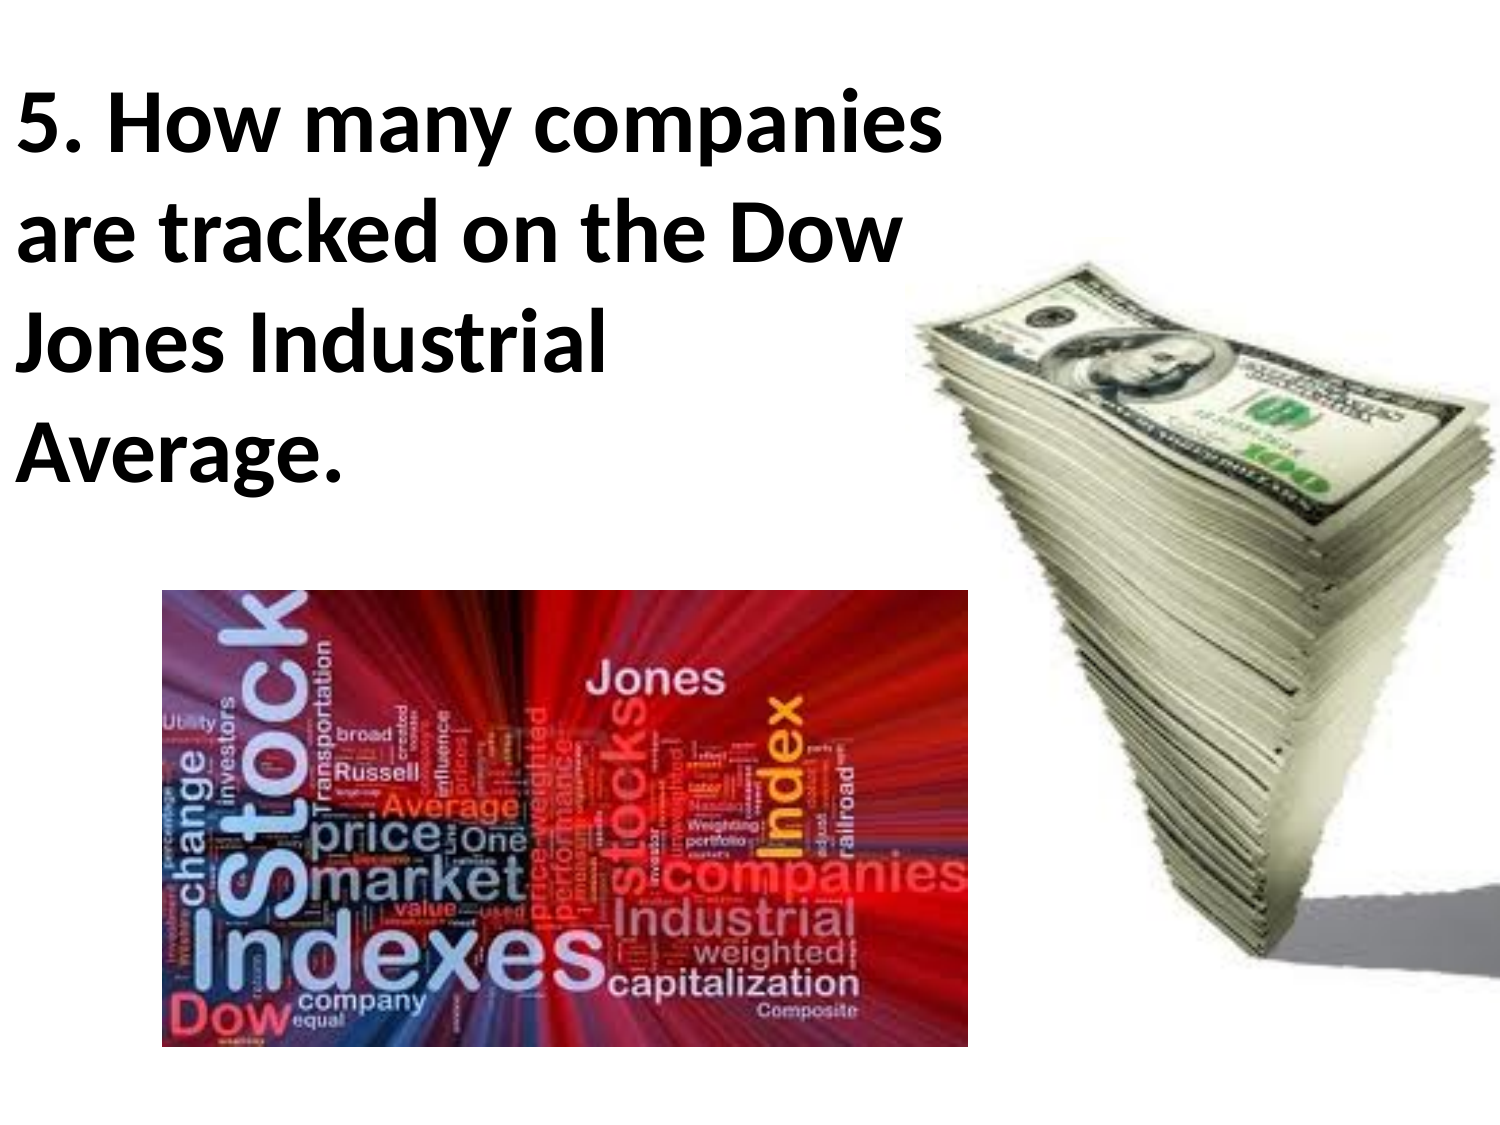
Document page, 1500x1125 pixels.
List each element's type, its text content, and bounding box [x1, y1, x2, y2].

picture [162, 237, 1500, 1047]
title 5. How many companies are tracked on the Dow Jones Industrial Average. [0, 24, 963, 1088]
